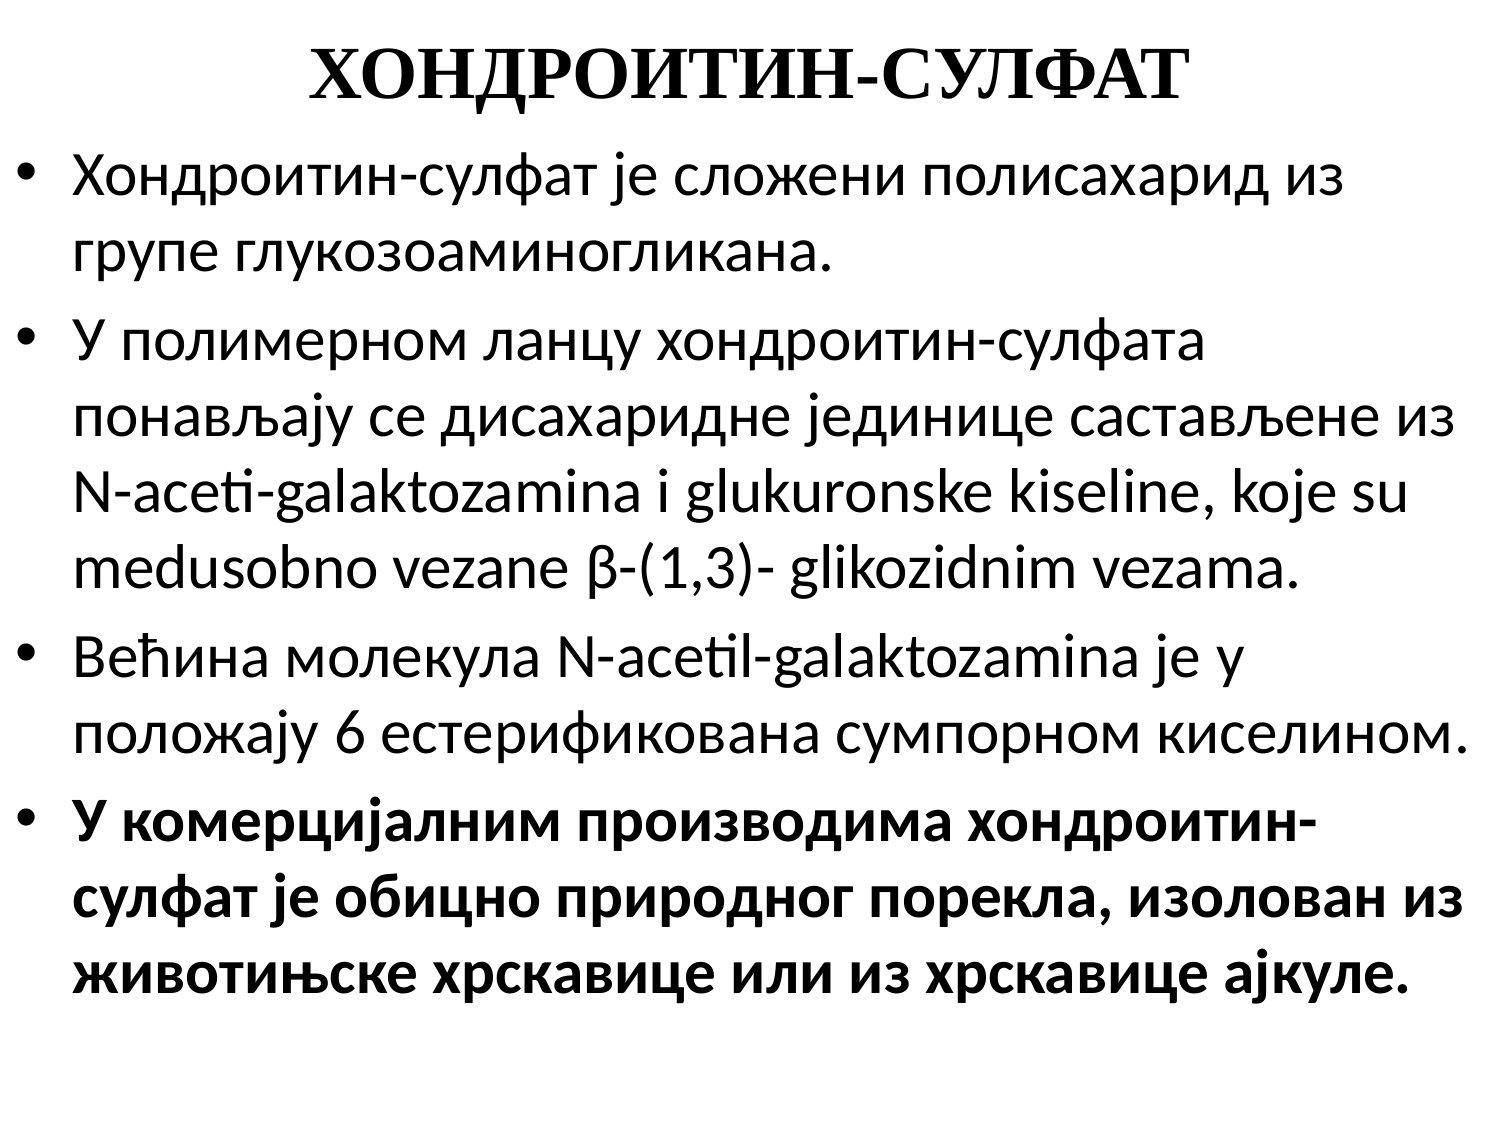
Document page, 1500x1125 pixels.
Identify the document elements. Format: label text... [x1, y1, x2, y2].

list Хондроитин-сулфат је сложени полисахарид из групе глукозоаминогликана. У полимерном ланцу хондроитин-сулфата понављају се дисахаридне јединице састављене из N-aceti-galaktozamina i glukuronske kiseline, koje su medusobno vezane β-(1,3)- glikozidnim vezama. Већина молекула N-acetil-galaktozamina je у положају 6 естерификована сумпорном киселином. У комерцијалним производима хондроитин-сулфат је обицно природног порекла, изолован из животињске хрскавице или из хрскавице ајкуле. [0, 125, 1500, 1125]
title ХОНДРОИТИН-СУЛФАТ [0, 0, 1500, 125]
